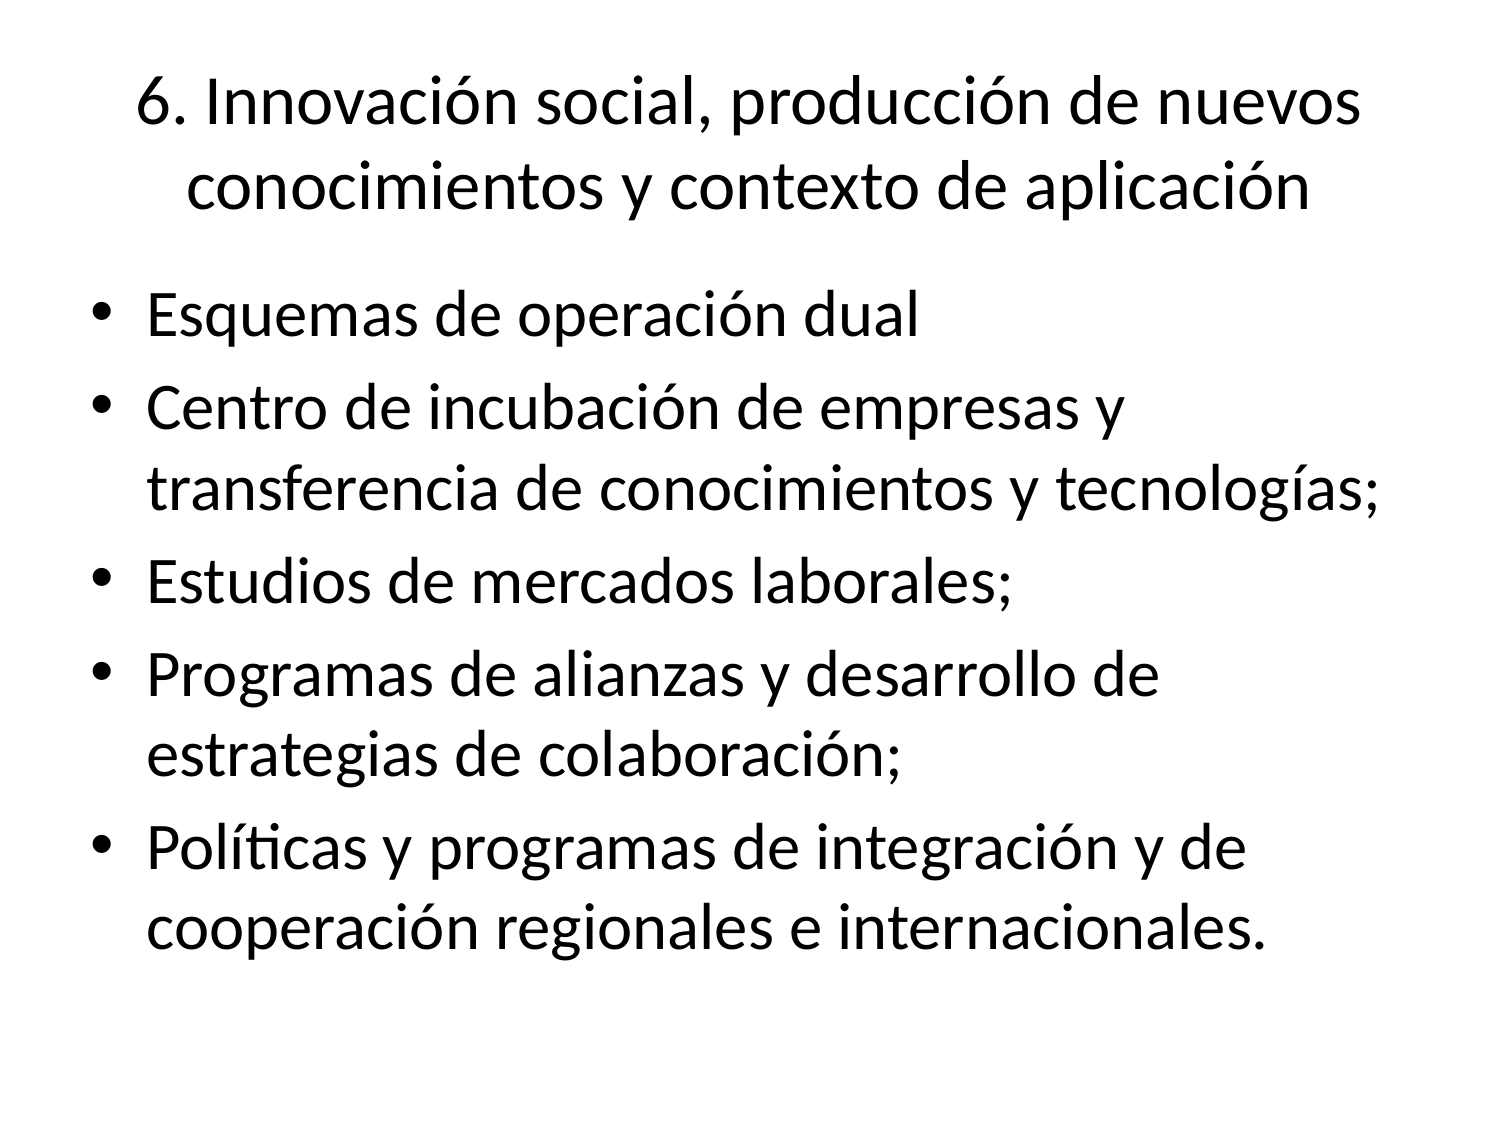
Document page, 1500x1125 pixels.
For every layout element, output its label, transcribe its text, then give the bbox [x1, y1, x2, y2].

list Esquemas de operación dual Centro de incubación de empresas y transferencia de conocimientos y tecnologías; Estudios de mercados laborales; Programas de alianzas y desarrollo de estrategias de colaboración; Políticas y programas de integración y de cooperación regionales e internacionales. [75, 262, 1425, 1005]
title 6. Innovación social, producción de nuevos conocimientos y contexto de aplicación [75, 45, 1425, 233]
